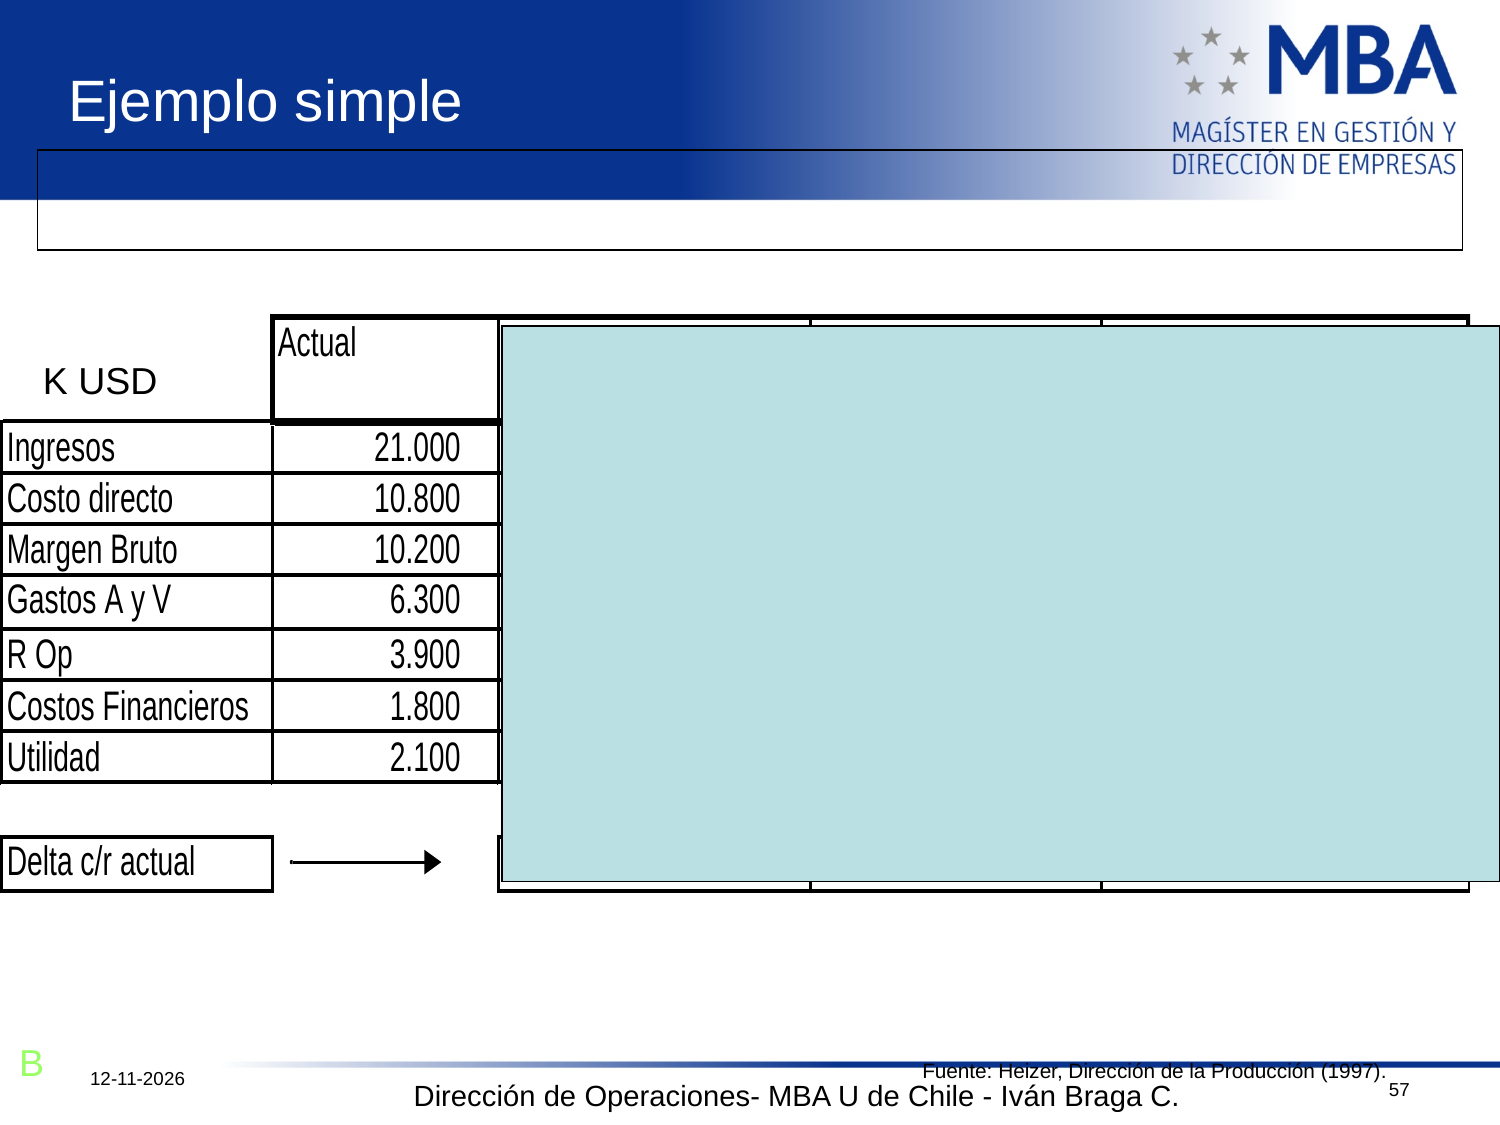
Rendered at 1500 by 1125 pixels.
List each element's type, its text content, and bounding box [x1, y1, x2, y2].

picture [0, 0, 1500, 1125]
picture [1130, 1098, 1137, 1104]
footer [501, 1070, 1034, 1125]
text_box B [4, 1031, 60, 1092]
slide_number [74, 1058, 426, 1103]
text_box [1474, 326, 1500, 882]
slide_number 57 [1234, 1070, 1426, 1125]
picture [1034, 1090, 1234, 1125]
text_box Fuente: Heizer, Dirección de la Producción (1997). [837, 1050, 1402, 1090]
picture [1069, 1097, 1079, 1104]
title Ejemplo simple [53, 54, 1329, 143]
picture [1097, 1098, 1104, 1104]
text_box [37, 149, 1463, 250]
